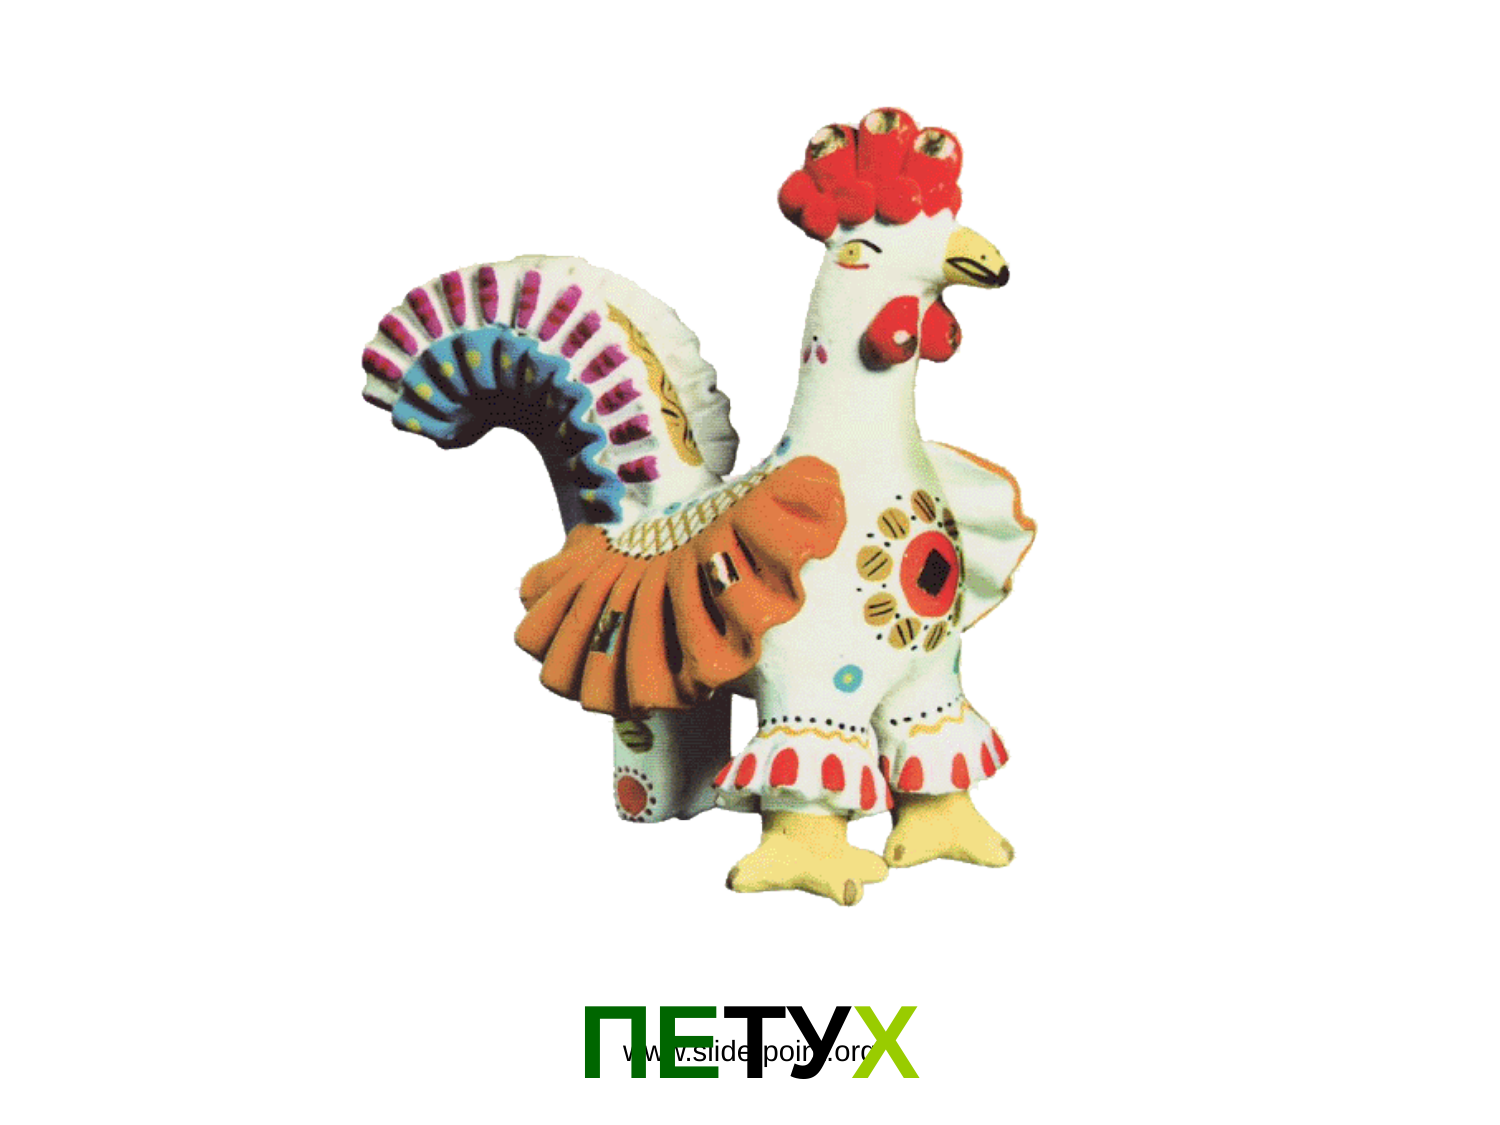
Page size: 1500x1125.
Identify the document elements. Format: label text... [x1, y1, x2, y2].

picture [312, 87, 1119, 930]
footer www.sliderpoint.org [512, 1024, 988, 1103]
text_box ПЕТУХ [0, 948, 1500, 1124]
